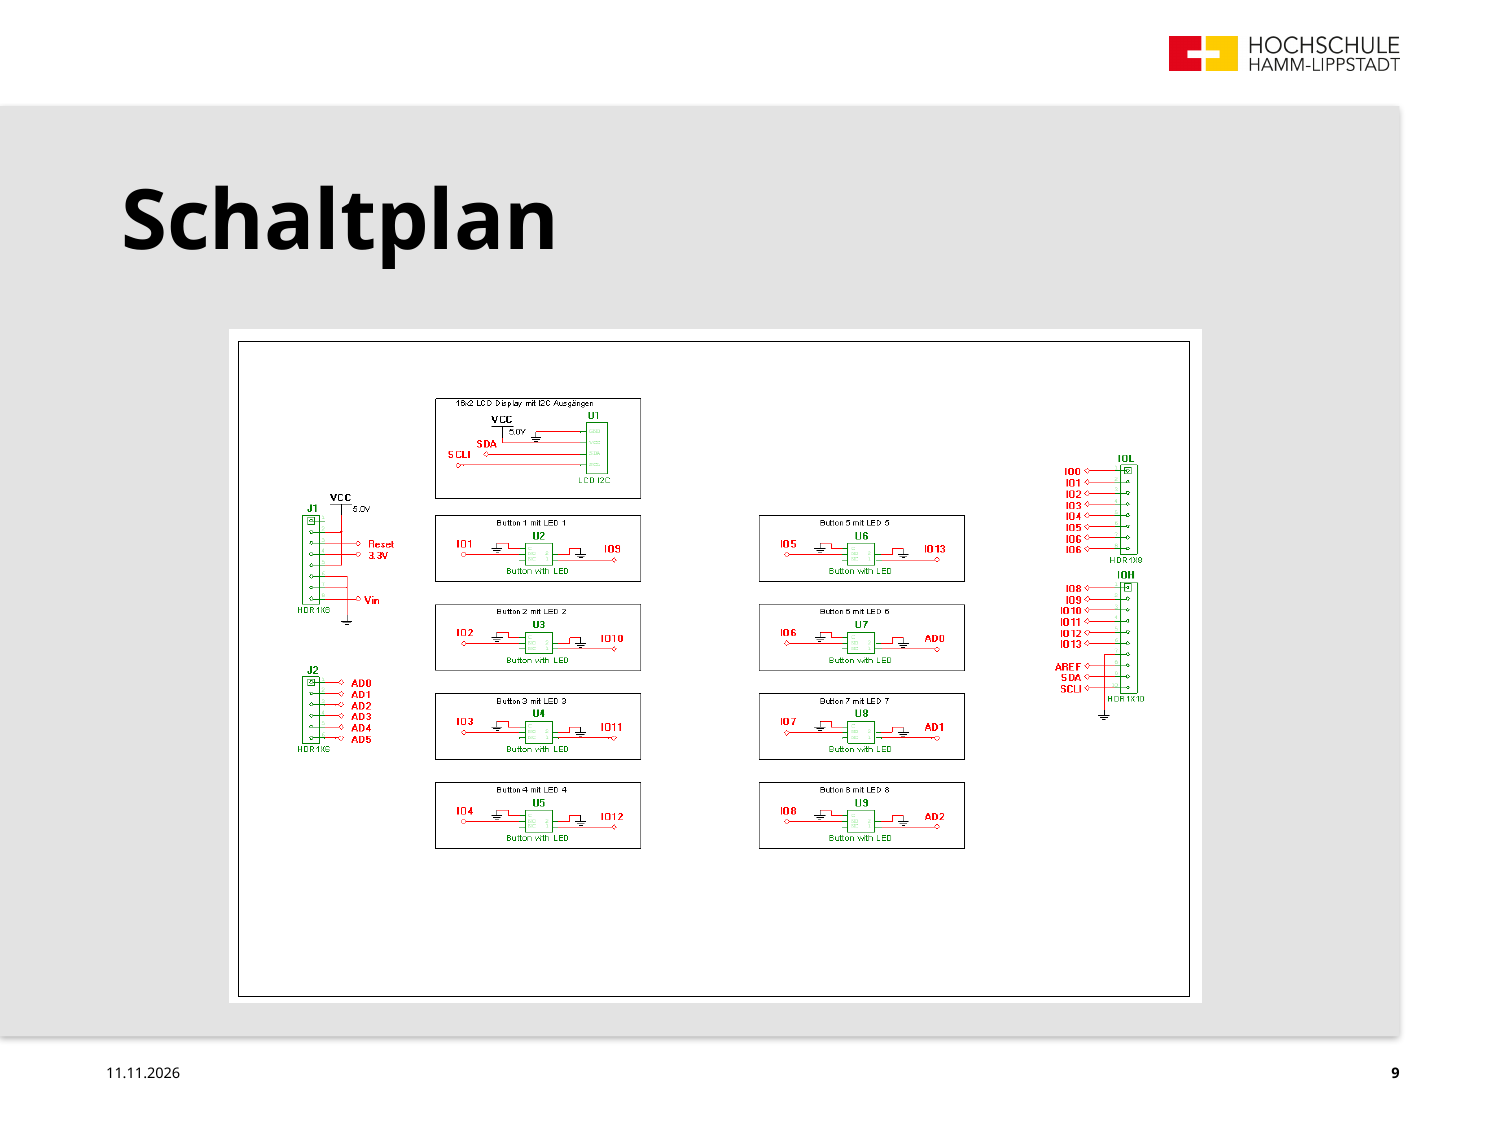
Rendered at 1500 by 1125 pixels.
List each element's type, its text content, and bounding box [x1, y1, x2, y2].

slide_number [106, 1065, 457, 1084]
title Schaltplan [106, 122, 1366, 310]
picture [229, 329, 1202, 1003]
slide_number 9 [1049, 1065, 1400, 1084]
picture [1169, 36, 1400, 71]
